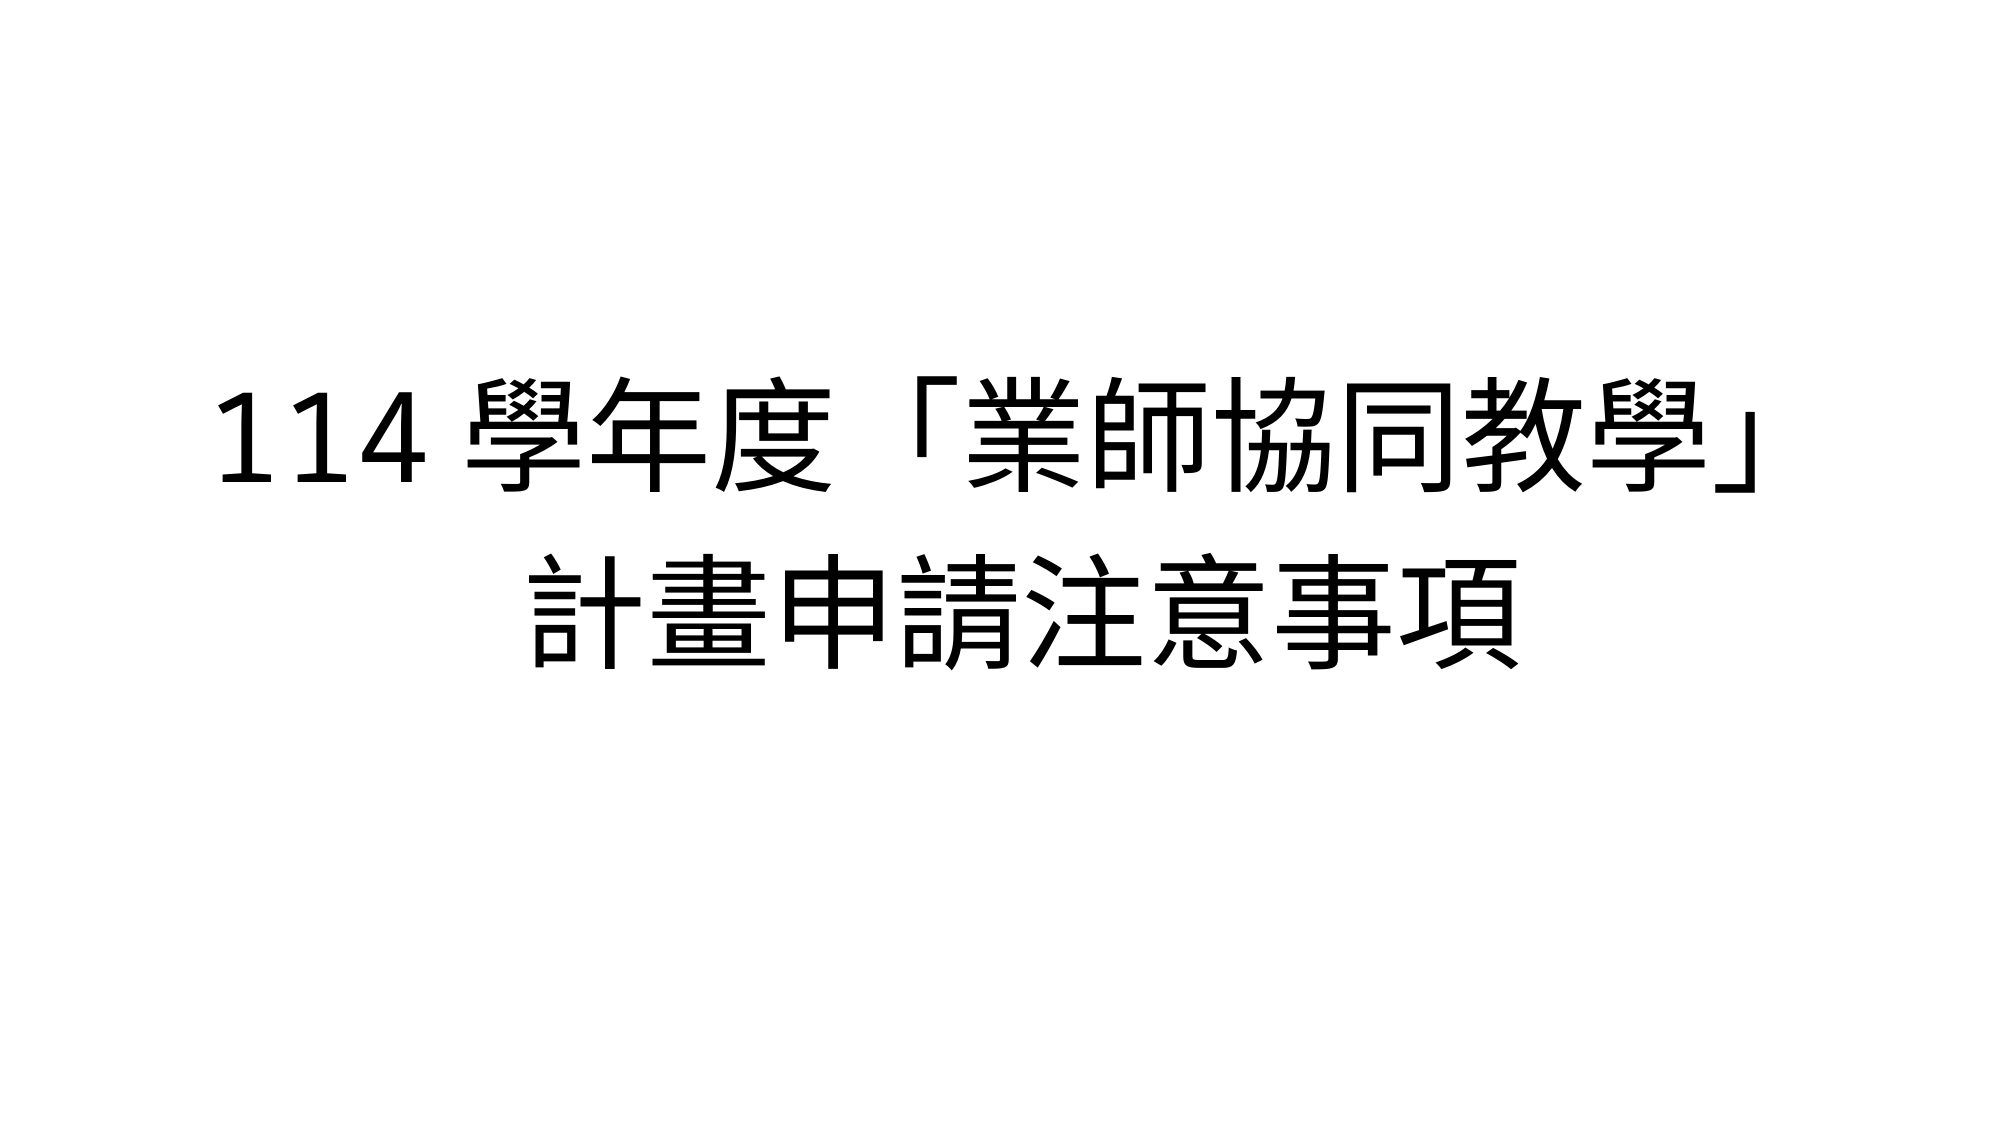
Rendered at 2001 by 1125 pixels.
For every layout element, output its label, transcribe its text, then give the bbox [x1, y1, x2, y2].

title 114學年度「業師協同教學」 計畫申請注意事項 [113, 93, 1931, 693]
